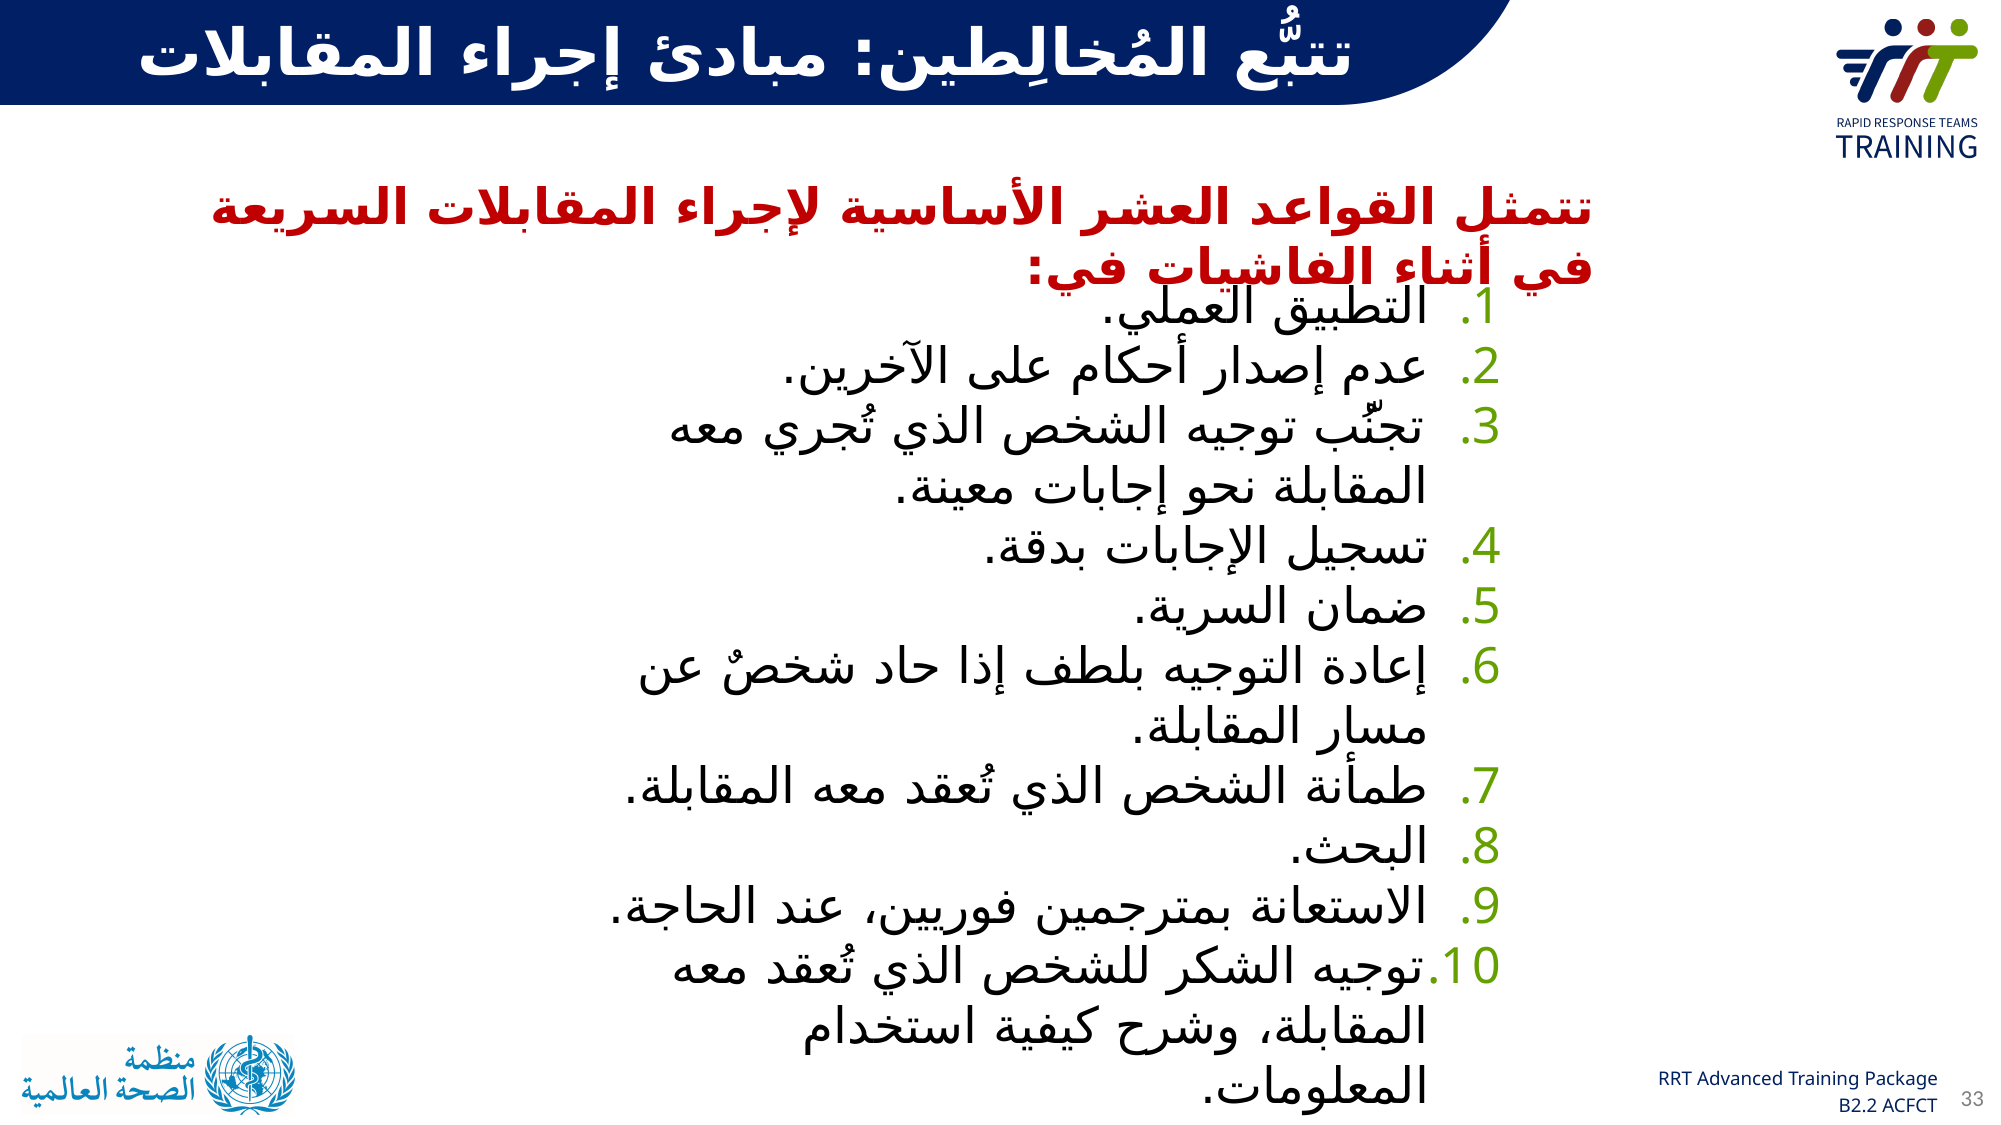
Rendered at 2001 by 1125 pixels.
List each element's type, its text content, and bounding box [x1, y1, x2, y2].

picture [252, 1050, 258, 1059]
picture [1835, 19, 1978, 167]
picture [0, 0, 1533, 105]
list التطبيق العملي. عدم إصدار أحكام على الآخرين. تجنُّب توجيه الشخص الذي تُجري معه المقابلة نحو إجابات معينة. تسجيل الإجابات بدقة. ضمان السرية. إعادة التوجيه بلطف إذا حاد شخصٌ عن مسار المقابلة. طمأنة الشخص الذي تُعقد معه المقابلة. البحث. الاستعانة بمترجمين فوريين، عند الحاجة. توجيه الشكر للشخص الذي تُعقد معه المقابلة، وشرح كيفية استخدام المعلومات. [552, 302, 1513, 1031]
text_box تتبُّع المُخالِطين: مبادئ إجراء المقابلات [31, 11, 1363, 97]
text_box تتمثل القواعد العشر الأساسية لإجراء المقابلات السريعة في أثناء الفاشيات في: [203, 166, 1603, 302]
picture [22, 1035, 295, 1115]
